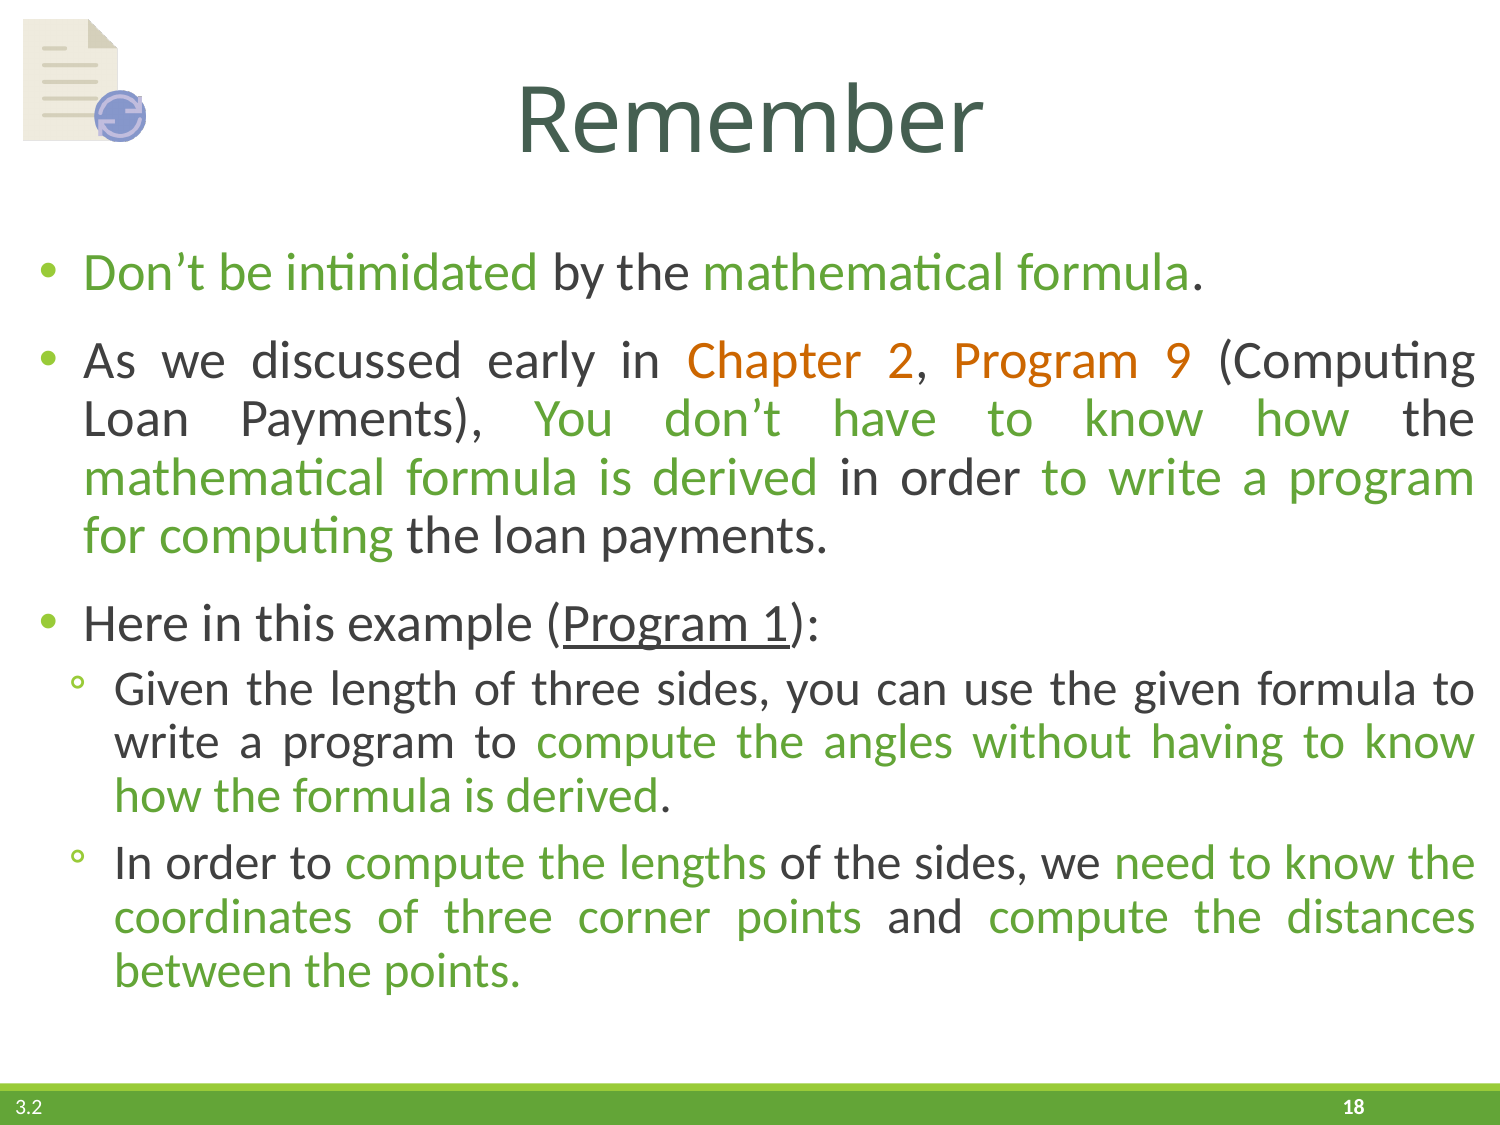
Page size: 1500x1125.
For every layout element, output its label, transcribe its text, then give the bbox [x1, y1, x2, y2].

text_box 3.2 [0, 1090, 460, 1121]
list Don’t be intimidated by the mathematical formula. As we discussed early in Chapter 2, Program 9 (Computing Loan Payments), You don’t have to know how the mathematical formula is derived in order to write a program for computing the loan payments. Here in this example (Program 1): Given the length of three sides, you can use the given formula to write a program to compute the angles without having to know how the formula is derived. In order to compute the lengths of the sides, we need to know the coordinates of three corner points and compute the distances between the points. [23, 236, 1476, 1078]
title Remember [23, 19, 1476, 231]
slide_number 18 [1218, 1090, 1380, 1121]
